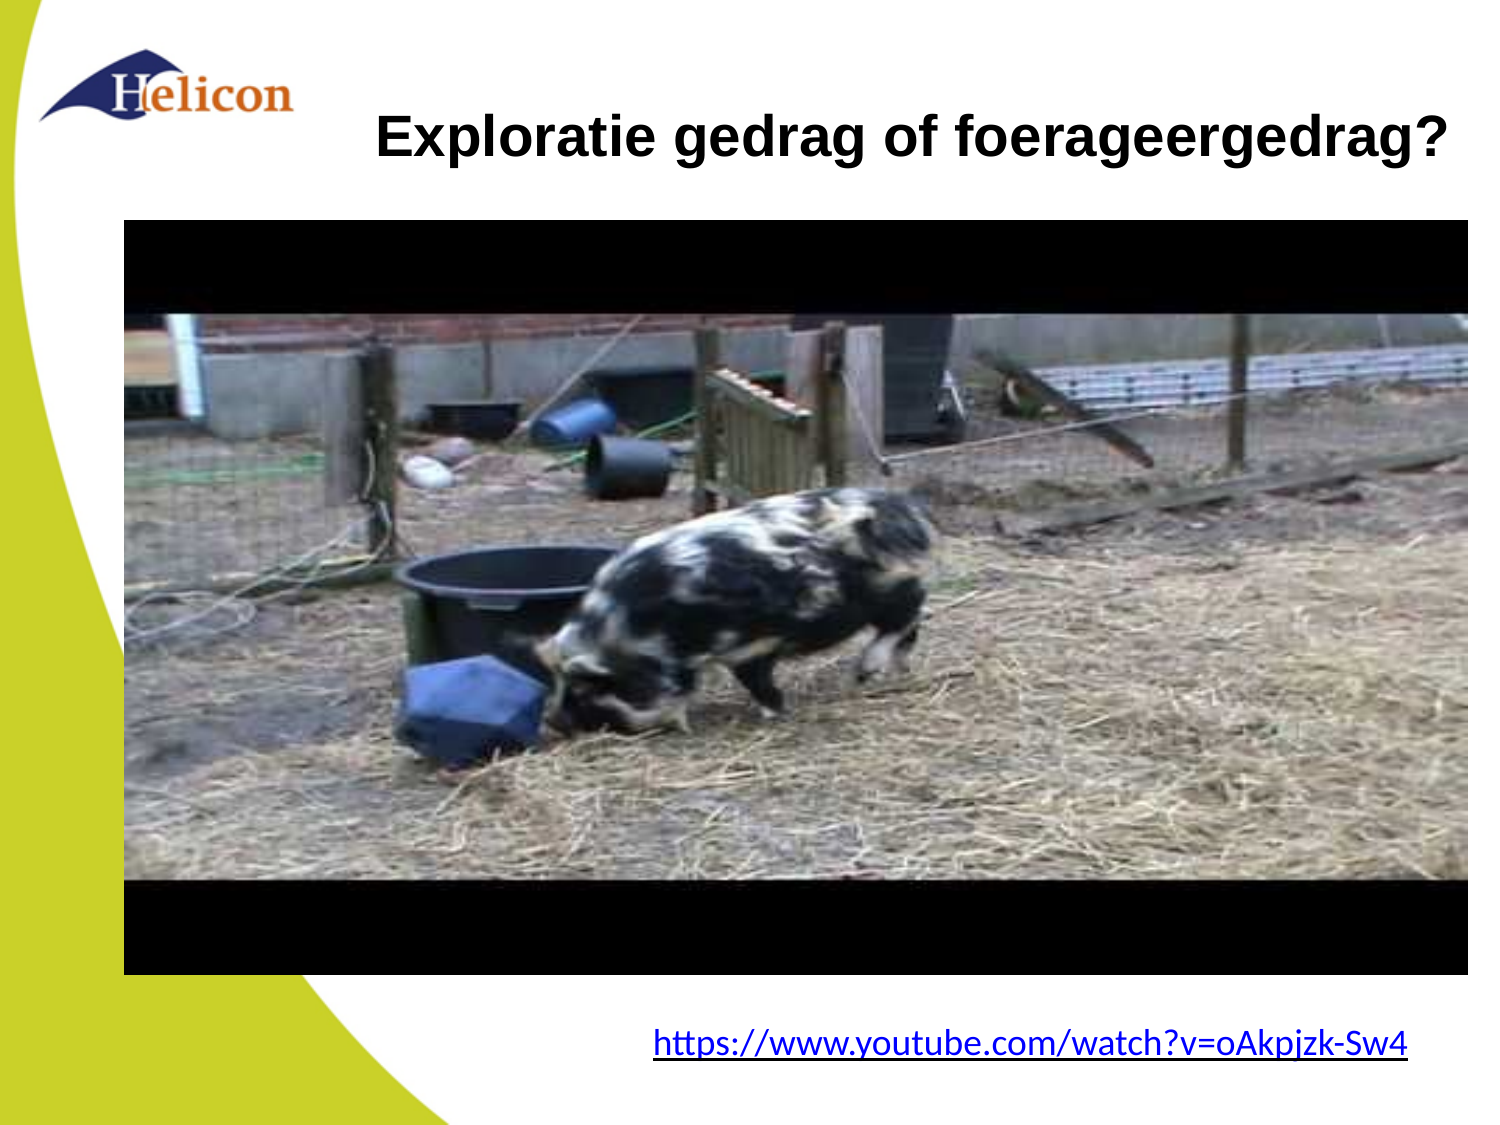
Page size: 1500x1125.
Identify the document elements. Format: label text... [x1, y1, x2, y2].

picture [0, 0, 1500, 1125]
title Exploratie gedrag of foerageergedrag? [360, 80, 1500, 187]
text_box https://www.youtube.com/watch?v=oAkpjzk-Sw4 [525, 1009, 1480, 1071]
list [123, 219, 1469, 977]
